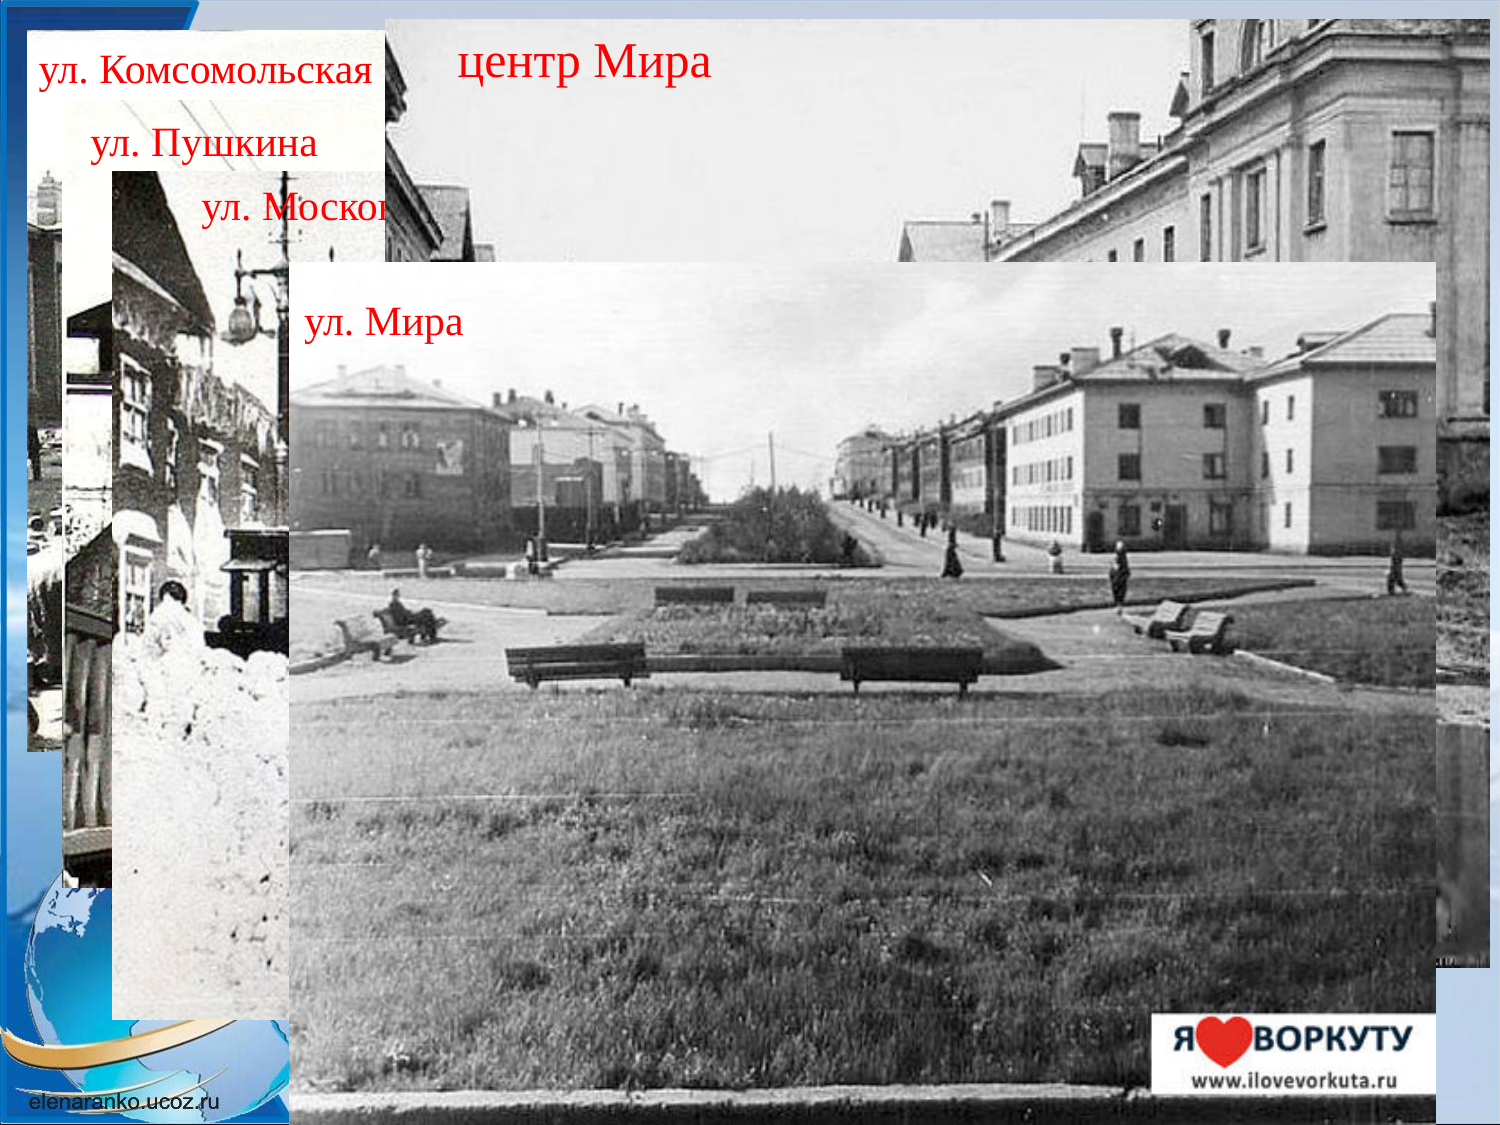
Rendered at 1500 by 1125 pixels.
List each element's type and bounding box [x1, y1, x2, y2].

text_box [385, 19, 1490, 969]
text_box [288, 262, 1436, 1125]
text_box [62, 100, 380, 888]
picture [0, 0, 1500, 1125]
text_box [23, 30, 380, 752]
text_box [111, 171, 380, 1020]
